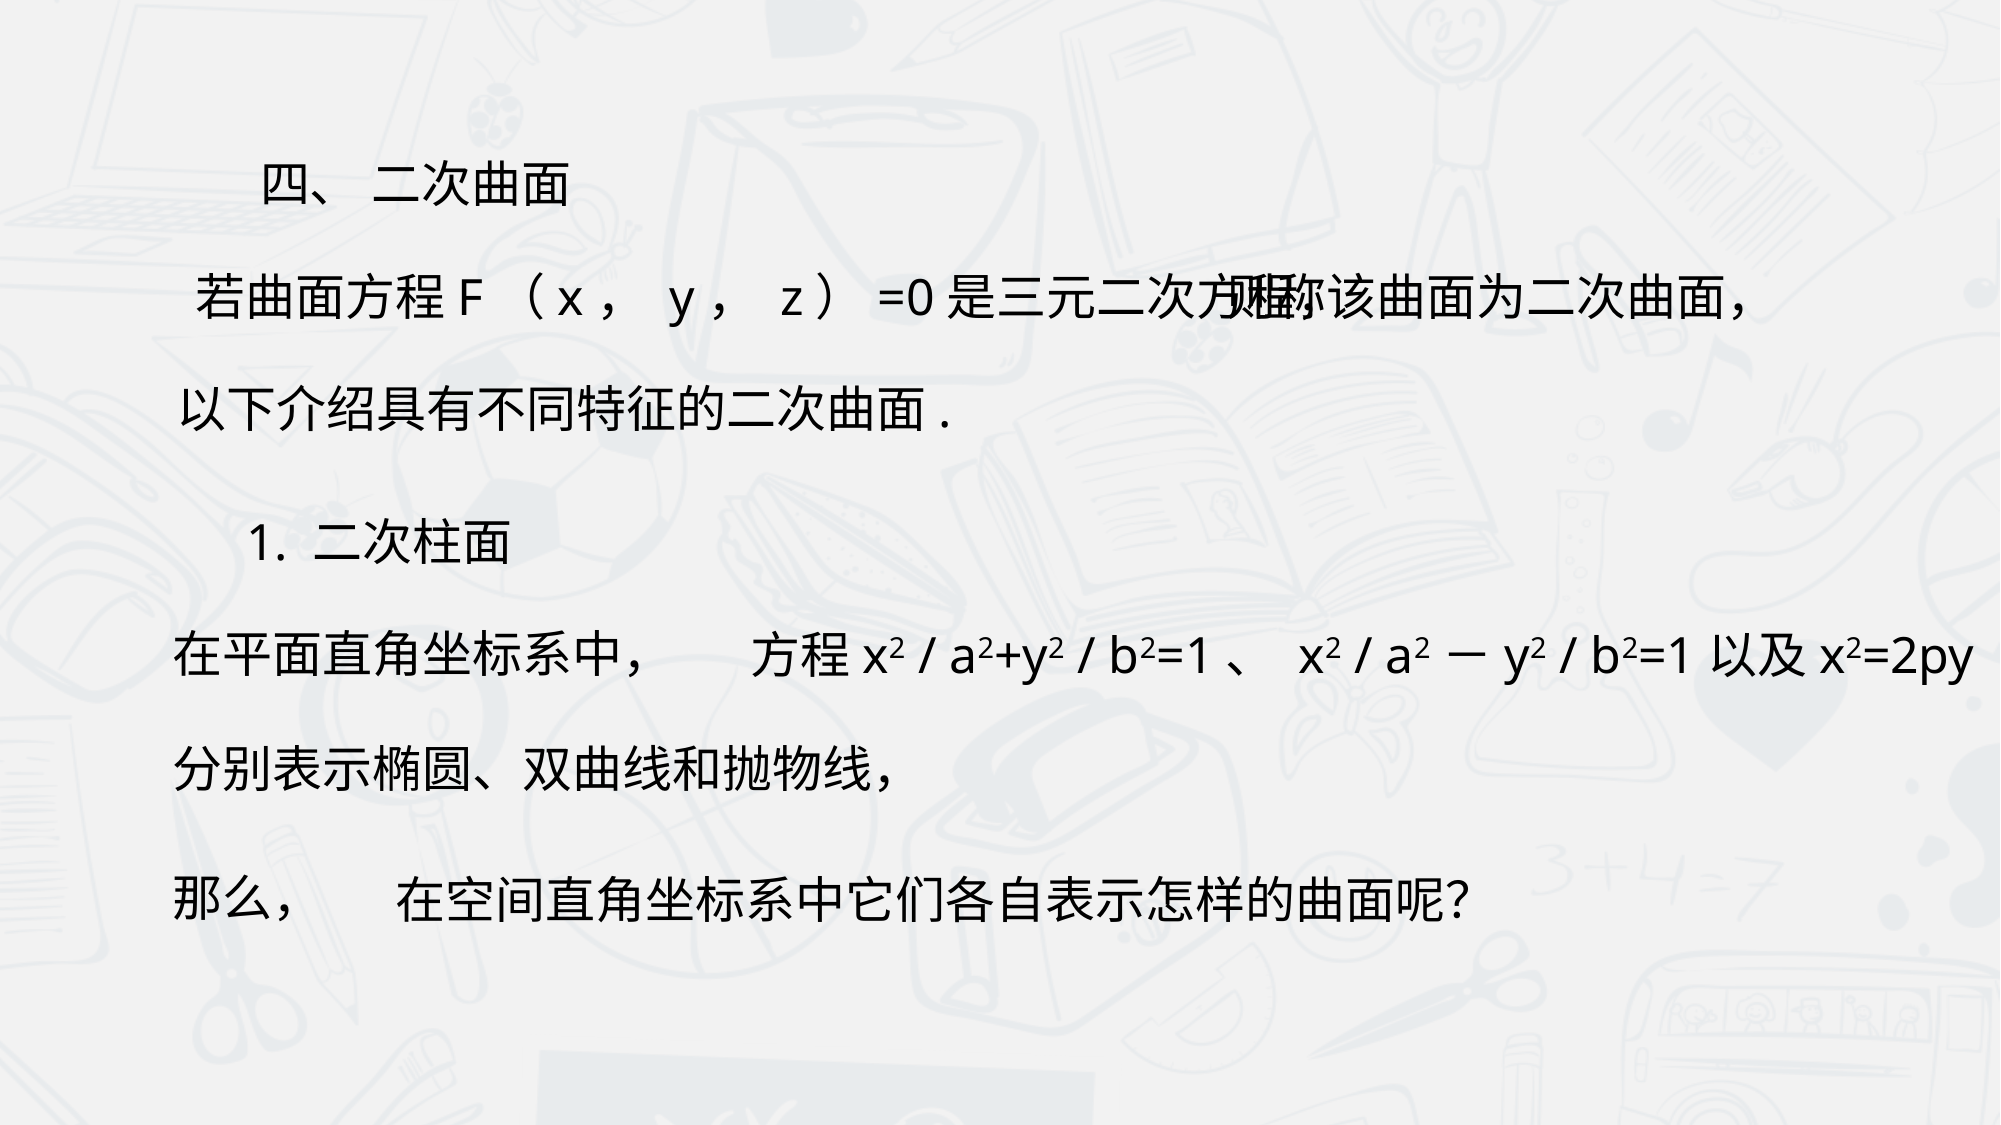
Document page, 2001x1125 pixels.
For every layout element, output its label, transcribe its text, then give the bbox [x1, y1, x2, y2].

text_box 若曲面方程F（x， y， z）=0是三元二次方程， [114, 280, 1168, 333]
text_box 1. 二次柱面 [174, 525, 1770, 579]
text_box 方程x2 / a2+y2 / b2=1、 x2 / a2－y2 / b2=1以及x2=2py [691, 638, 2000, 691]
text_box 在空间直角坐标系中它们各自表示怎样的曲面呢？ [337, 883, 1932, 936]
text_box 以下介绍具有不同特征的二次曲面. [0, 392, 1341, 446]
text_box 分别表示椭圆、双曲线和抛物线， [114, 752, 1709, 806]
text_box 四、 二次曲面 [222, 167, 1224, 220]
text_box 在平面直角坐标系中， [114, 636, 1709, 690]
text_box 那么， [114, 880, 1709, 934]
text_box 则称该曲面为二次曲面， [1168, 280, 2000, 333]
